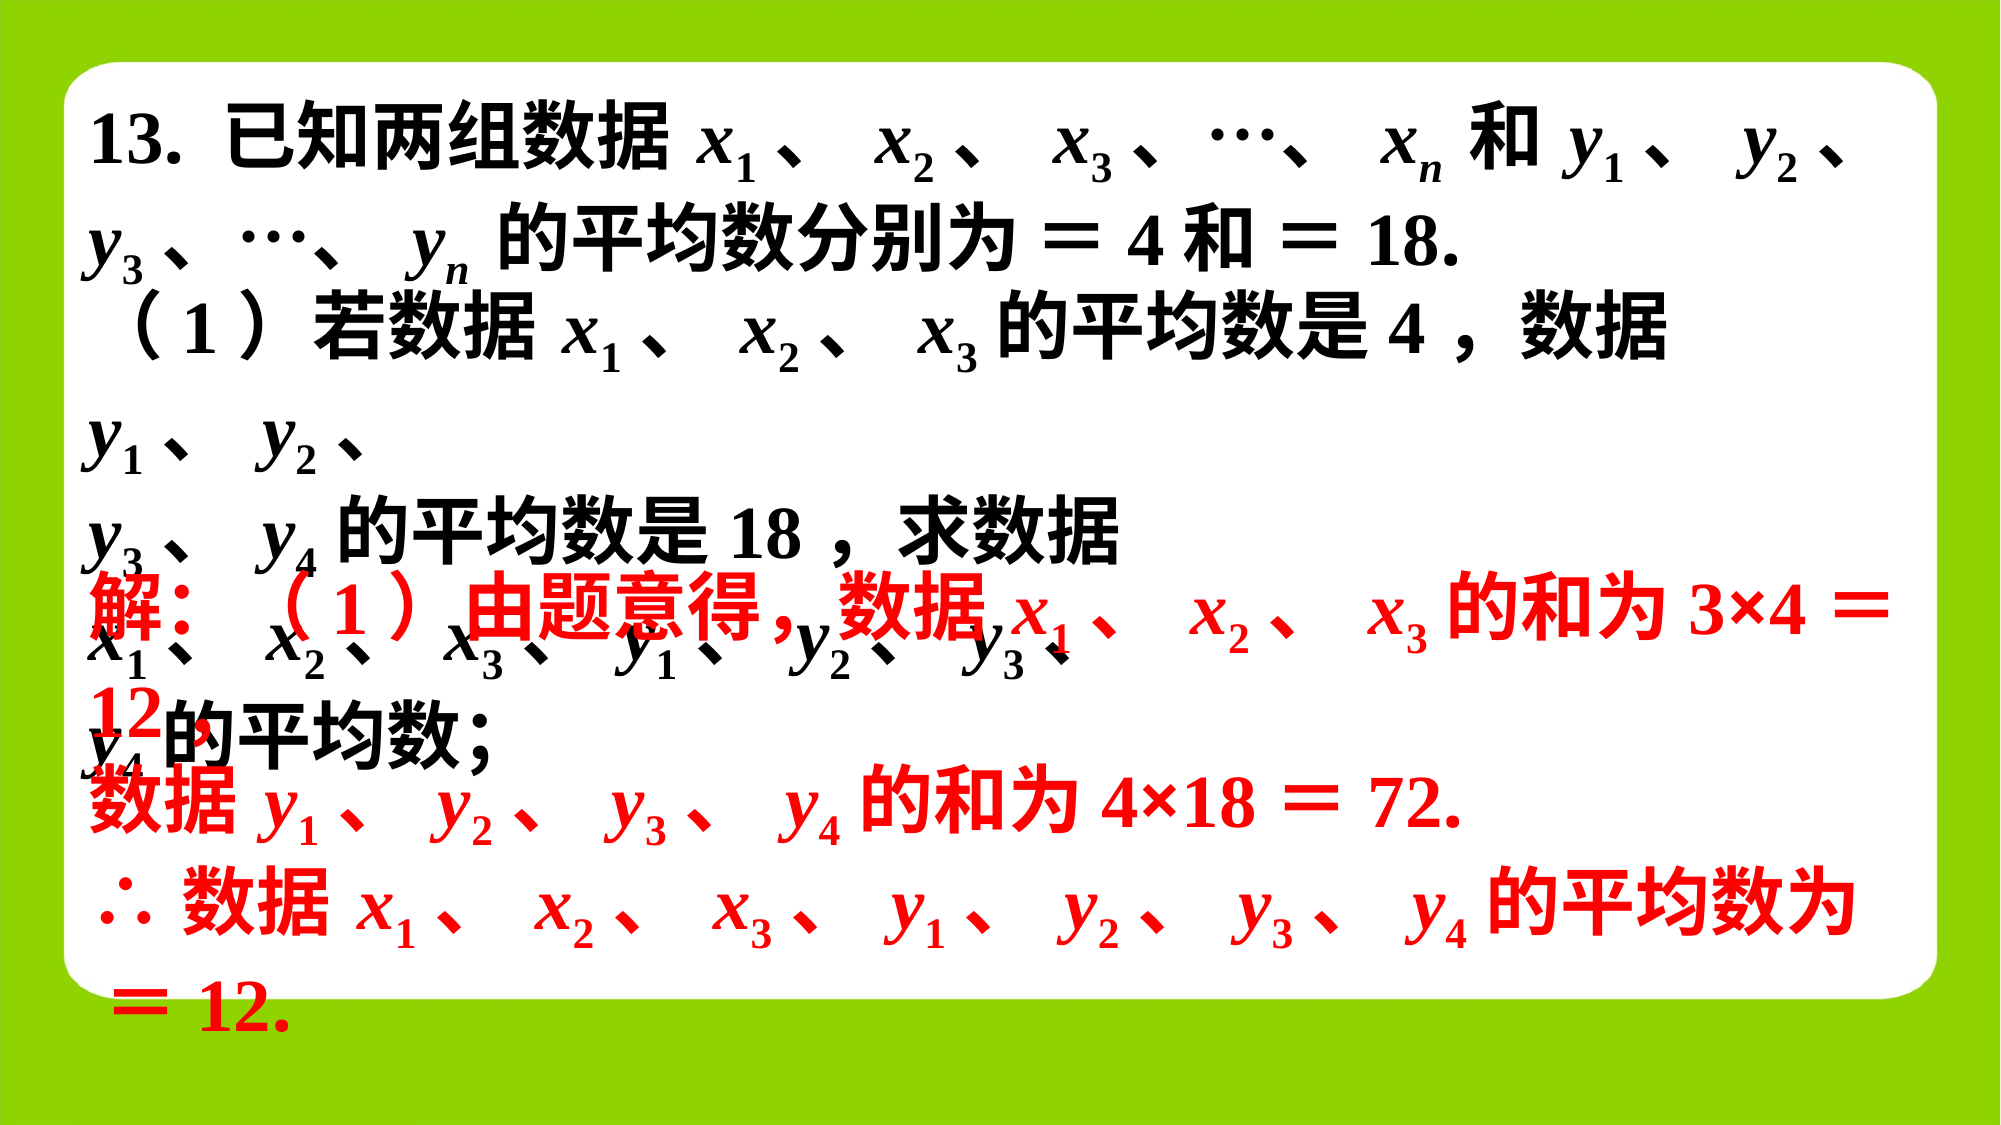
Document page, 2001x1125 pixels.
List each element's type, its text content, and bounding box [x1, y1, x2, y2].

text_box （1）若数据x1、x2、x3的平均数是4，数据y1、y2、 y3、y4的平均数是18，求数据x1、x2、x3、y1、y2、y3、 y4的平均数； [88, 278, 1912, 552]
picture [0, 0, 2001, 1125]
